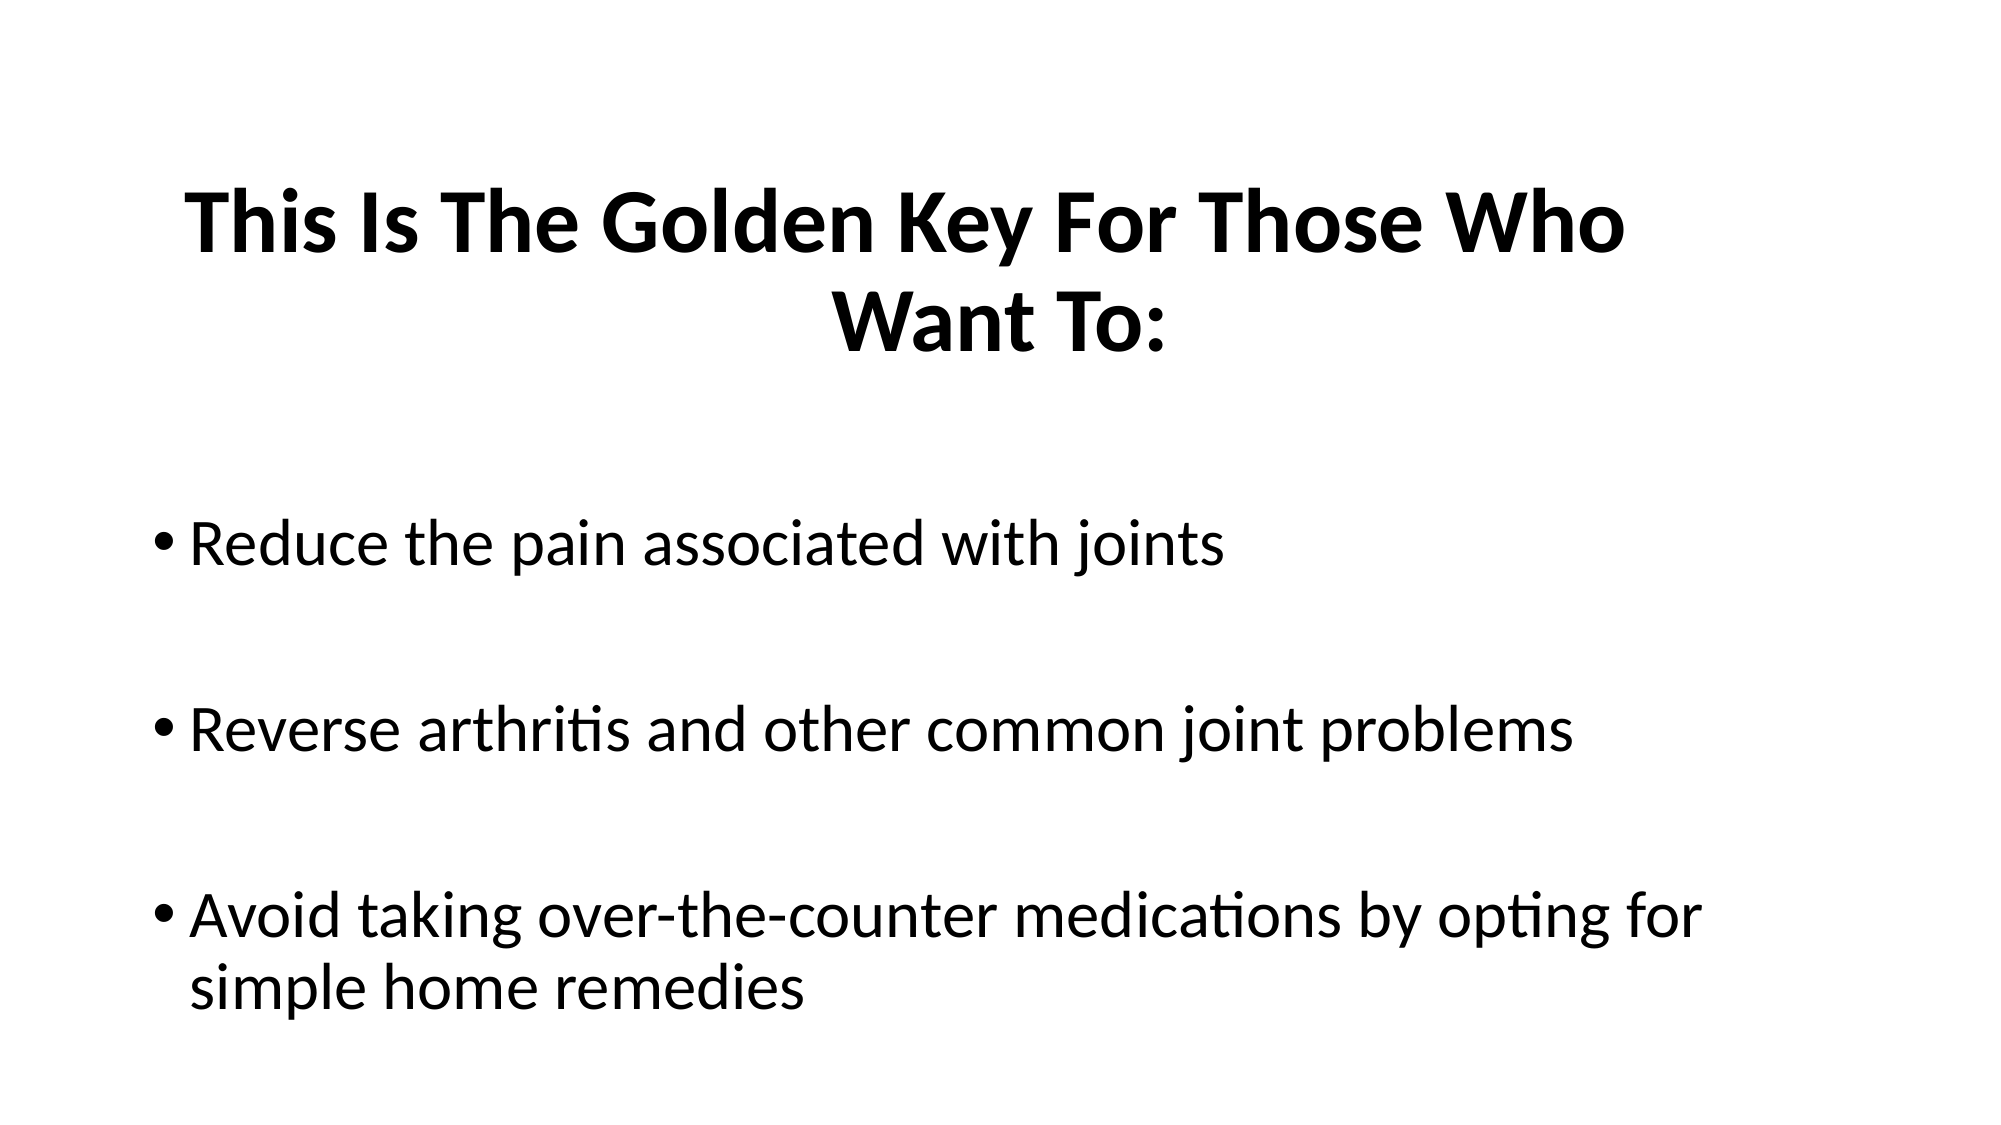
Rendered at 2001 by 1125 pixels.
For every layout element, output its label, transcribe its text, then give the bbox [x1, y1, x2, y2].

title This Is The Golden Key For Those Who Want To: [137, 218, 1863, 436]
list Reduce the pain associated with joints Reverse arthritis and other common joint problems Avoid taking over-the-counter medications by opting for simple home remedies [137, 500, 1863, 1125]
